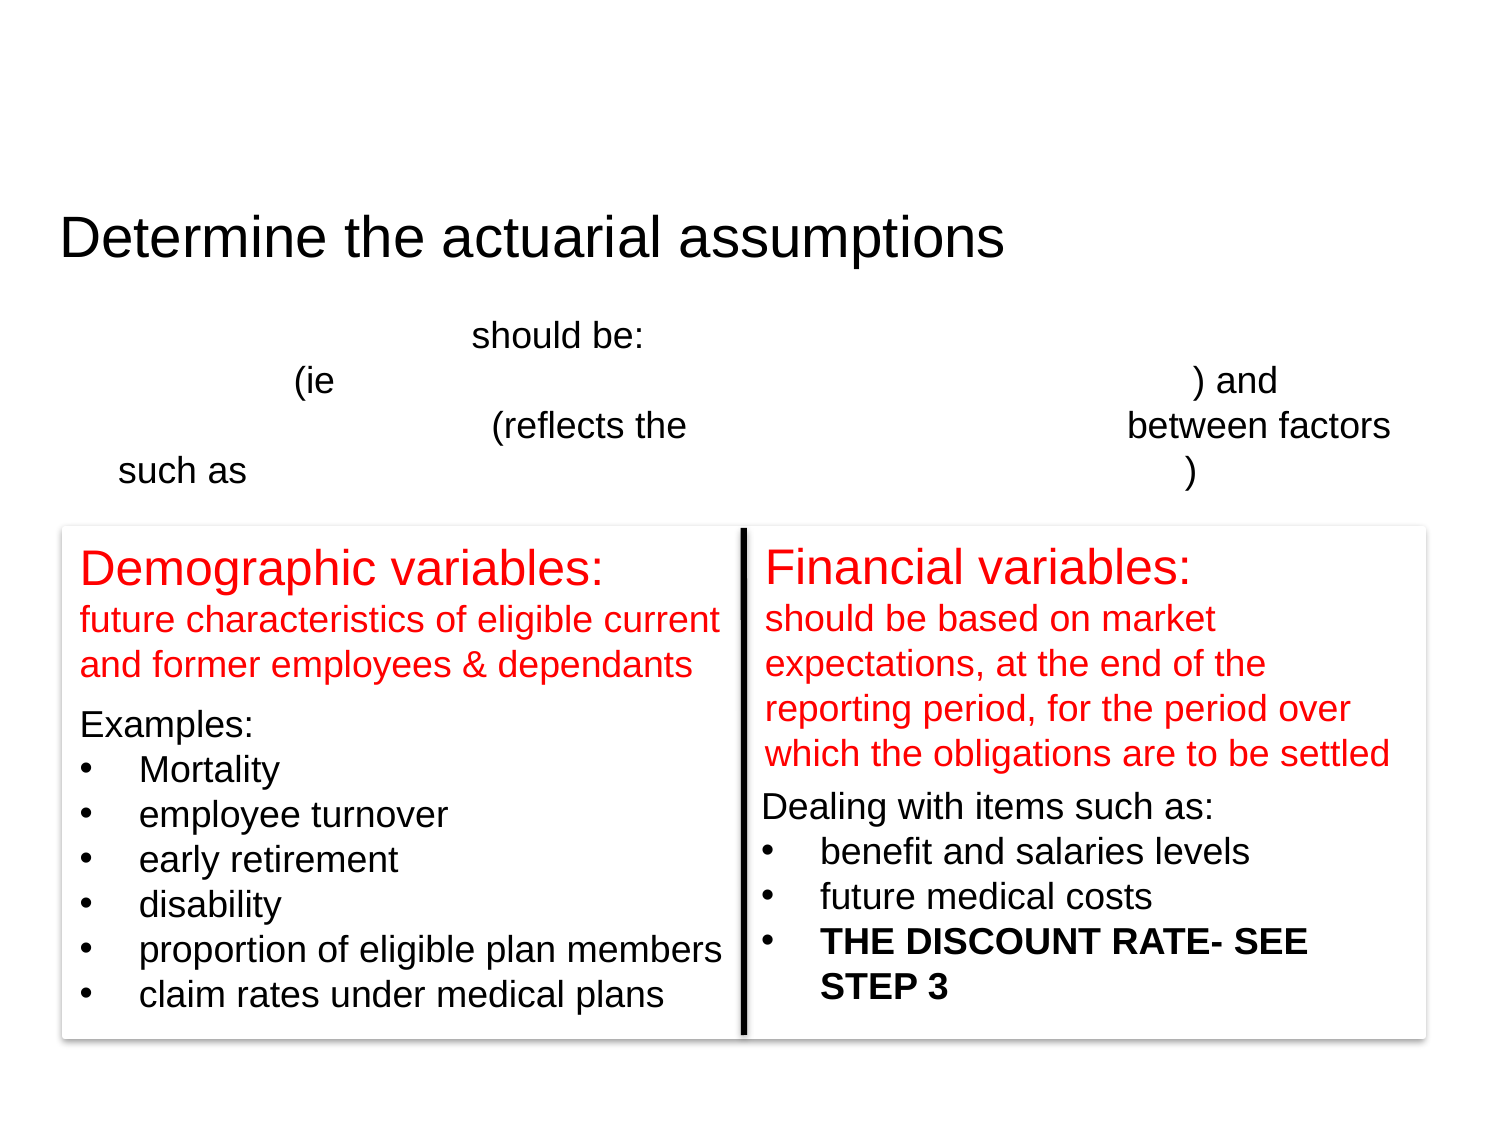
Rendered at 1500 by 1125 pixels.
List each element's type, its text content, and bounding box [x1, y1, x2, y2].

title DB plan STEP 2 Determine the actuarial assumptions [58, 58, 1442, 296]
list Actuarial assumptions should be: unbiased (ie neither imprudent nor excessively conservative) and mutually compatible (reflects the economic relationships between factors such as inflation, rates of salary increase and discount rates) [58, 310, 1442, 1043]
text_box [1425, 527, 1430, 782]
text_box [64, 527, 1424, 1037]
